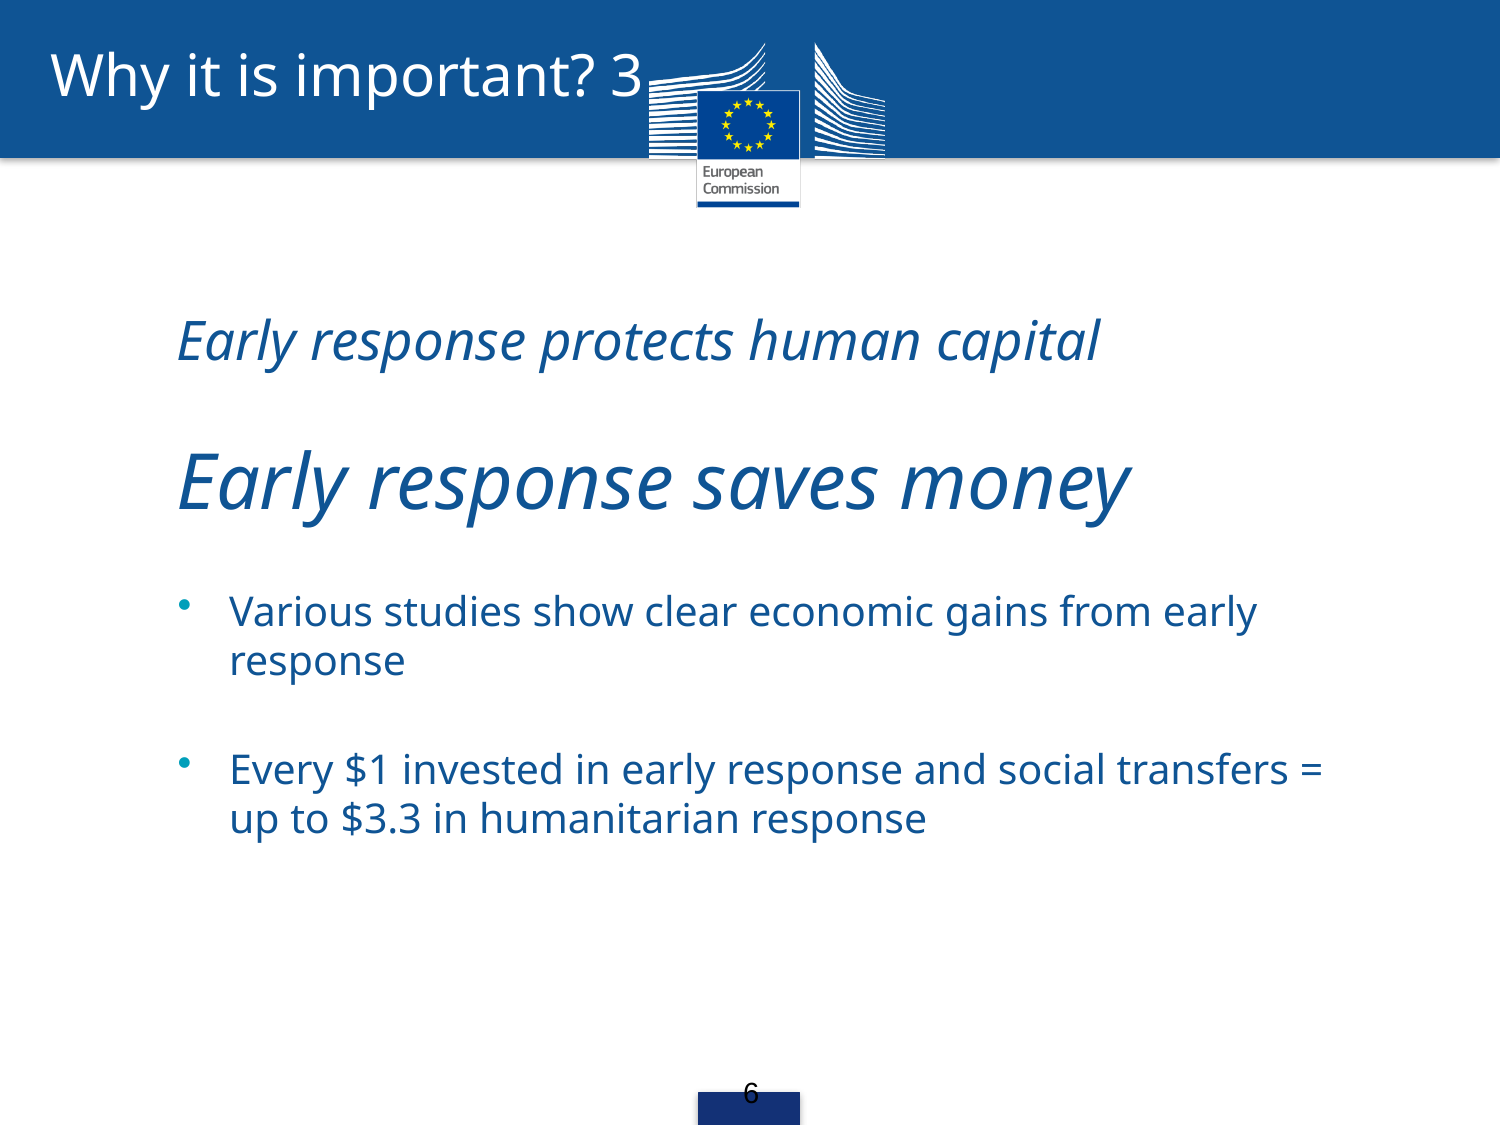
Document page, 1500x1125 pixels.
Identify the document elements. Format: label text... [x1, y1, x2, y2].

text_box Why it is important? 3 [35, 30, 675, 116]
picture [649, 42, 885, 208]
list Early response protects human capital Early response saves money Various studies show clear economic gains from early response Every $1 invested in early response and social transfers = up to $3.3 in humanitarian response [109, 298, 1391, 1084]
slide_number 6 [728, 1066, 771, 1111]
